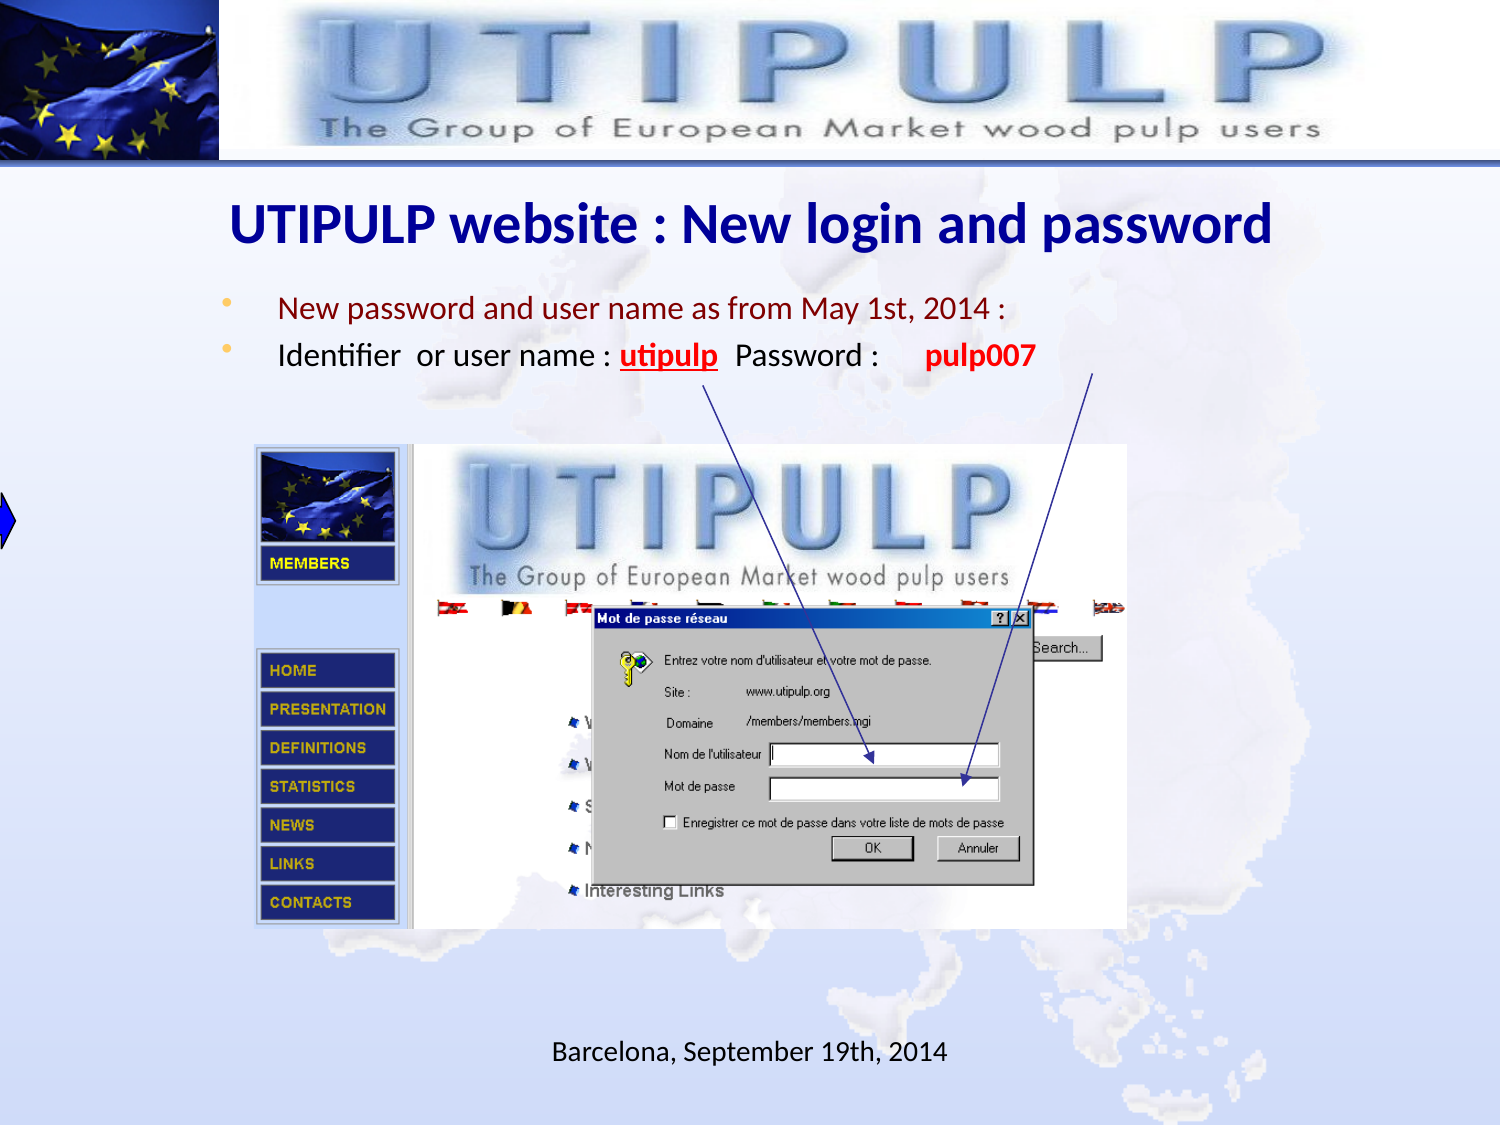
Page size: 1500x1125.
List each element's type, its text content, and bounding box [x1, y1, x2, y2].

list New password and user name as from May 1st, 2014 : Identifier or user name : utipulp Password : pulp007 [206, 278, 1500, 1022]
picture [230, 1022, 1341, 1125]
picture [0, 0, 1500, 161]
picture [253, 443, 1128, 929]
text_box [0, 492, 16, 549]
footer Barcelona, September 19th, 2014 [512, 1024, 988, 1103]
title UTIPULP website : New login and password [76, 160, 1427, 279]
text_box [746, 210, 777, 406]
